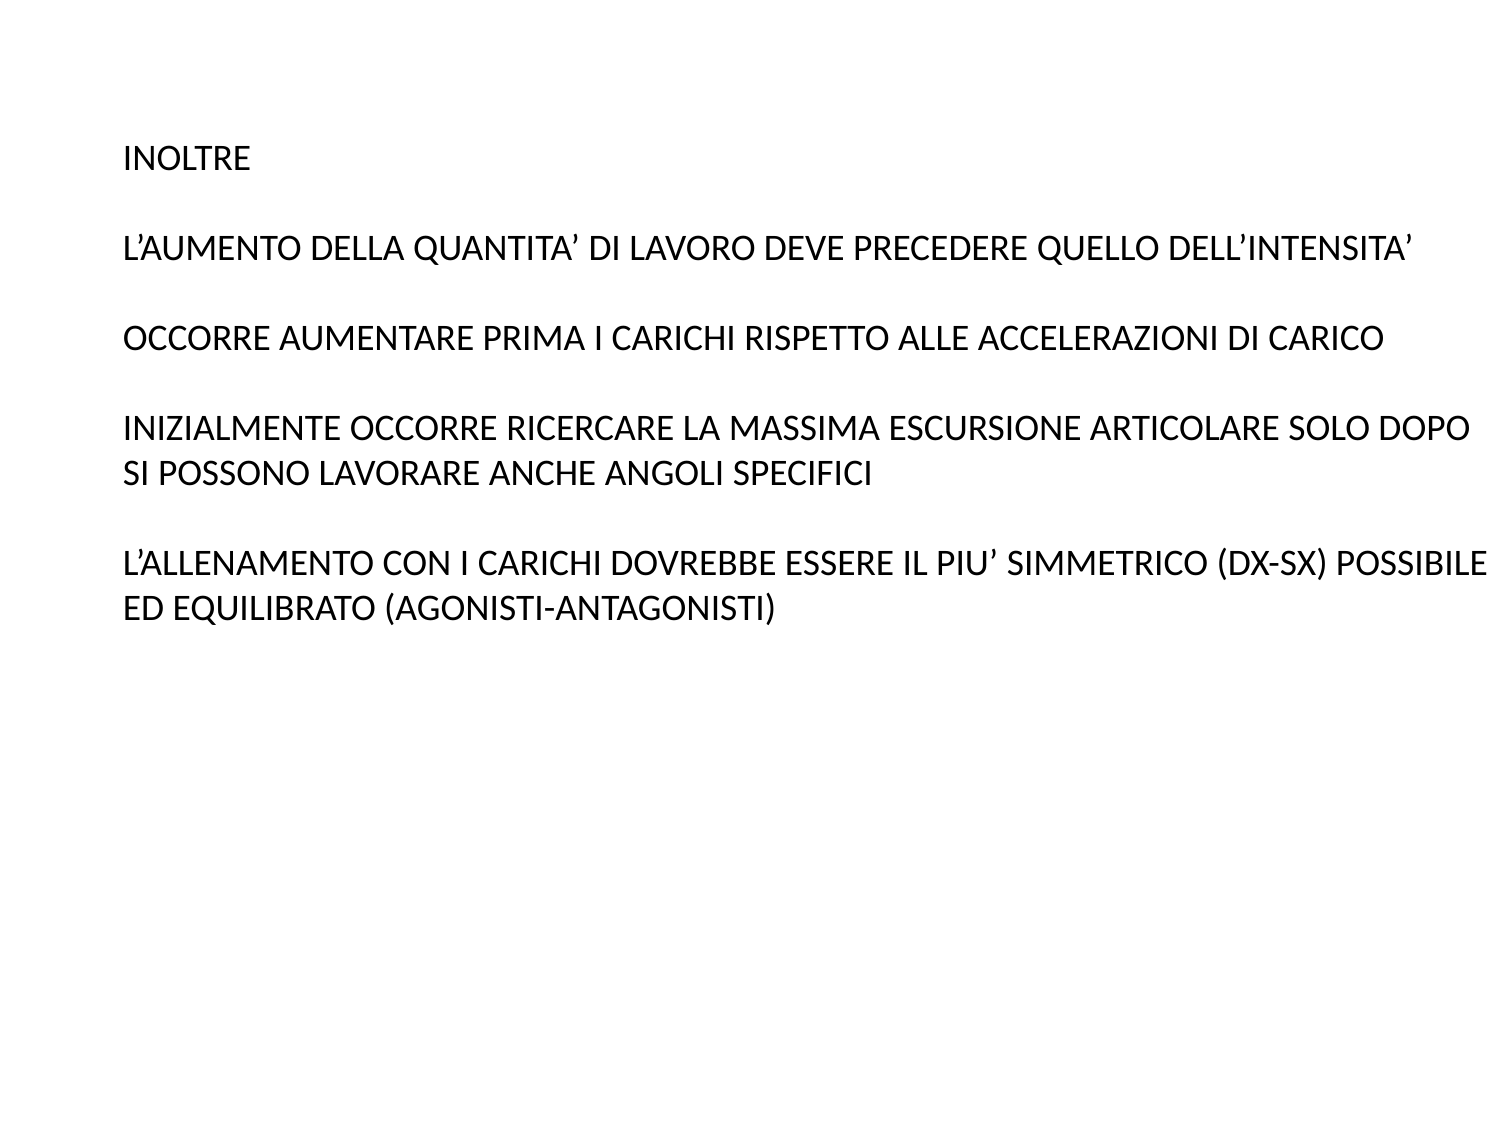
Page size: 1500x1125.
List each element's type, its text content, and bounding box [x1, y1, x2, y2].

text_box INOLTRE L’AUMENTO DELLA QUANTITA’ DI LAVORO DEVE PRECEDERE QUELLO DELL’INTENSITA’ OCCORRE AUMENTARE PRIMA I CARICHI RISPETTO ALLE ACCELERAZIONI DI CARICO INIZIALMENTE OCCORRE RICERCARE LA MASSIMA ESCURSIONE ARTICOLARE SOLO DOPO SI POSSONO LAVORARE ANCHE ANGOLI SPECIFICI L’ALLENAMENTO CON I CARICHI DOVREBBE ESSERE IL PIU’ SIMMETRICO (DX-SX) POSSIBILE ED EQUILIBRATO (AGONISTI-ANTAGONISTI) [108, 125, 1500, 636]
